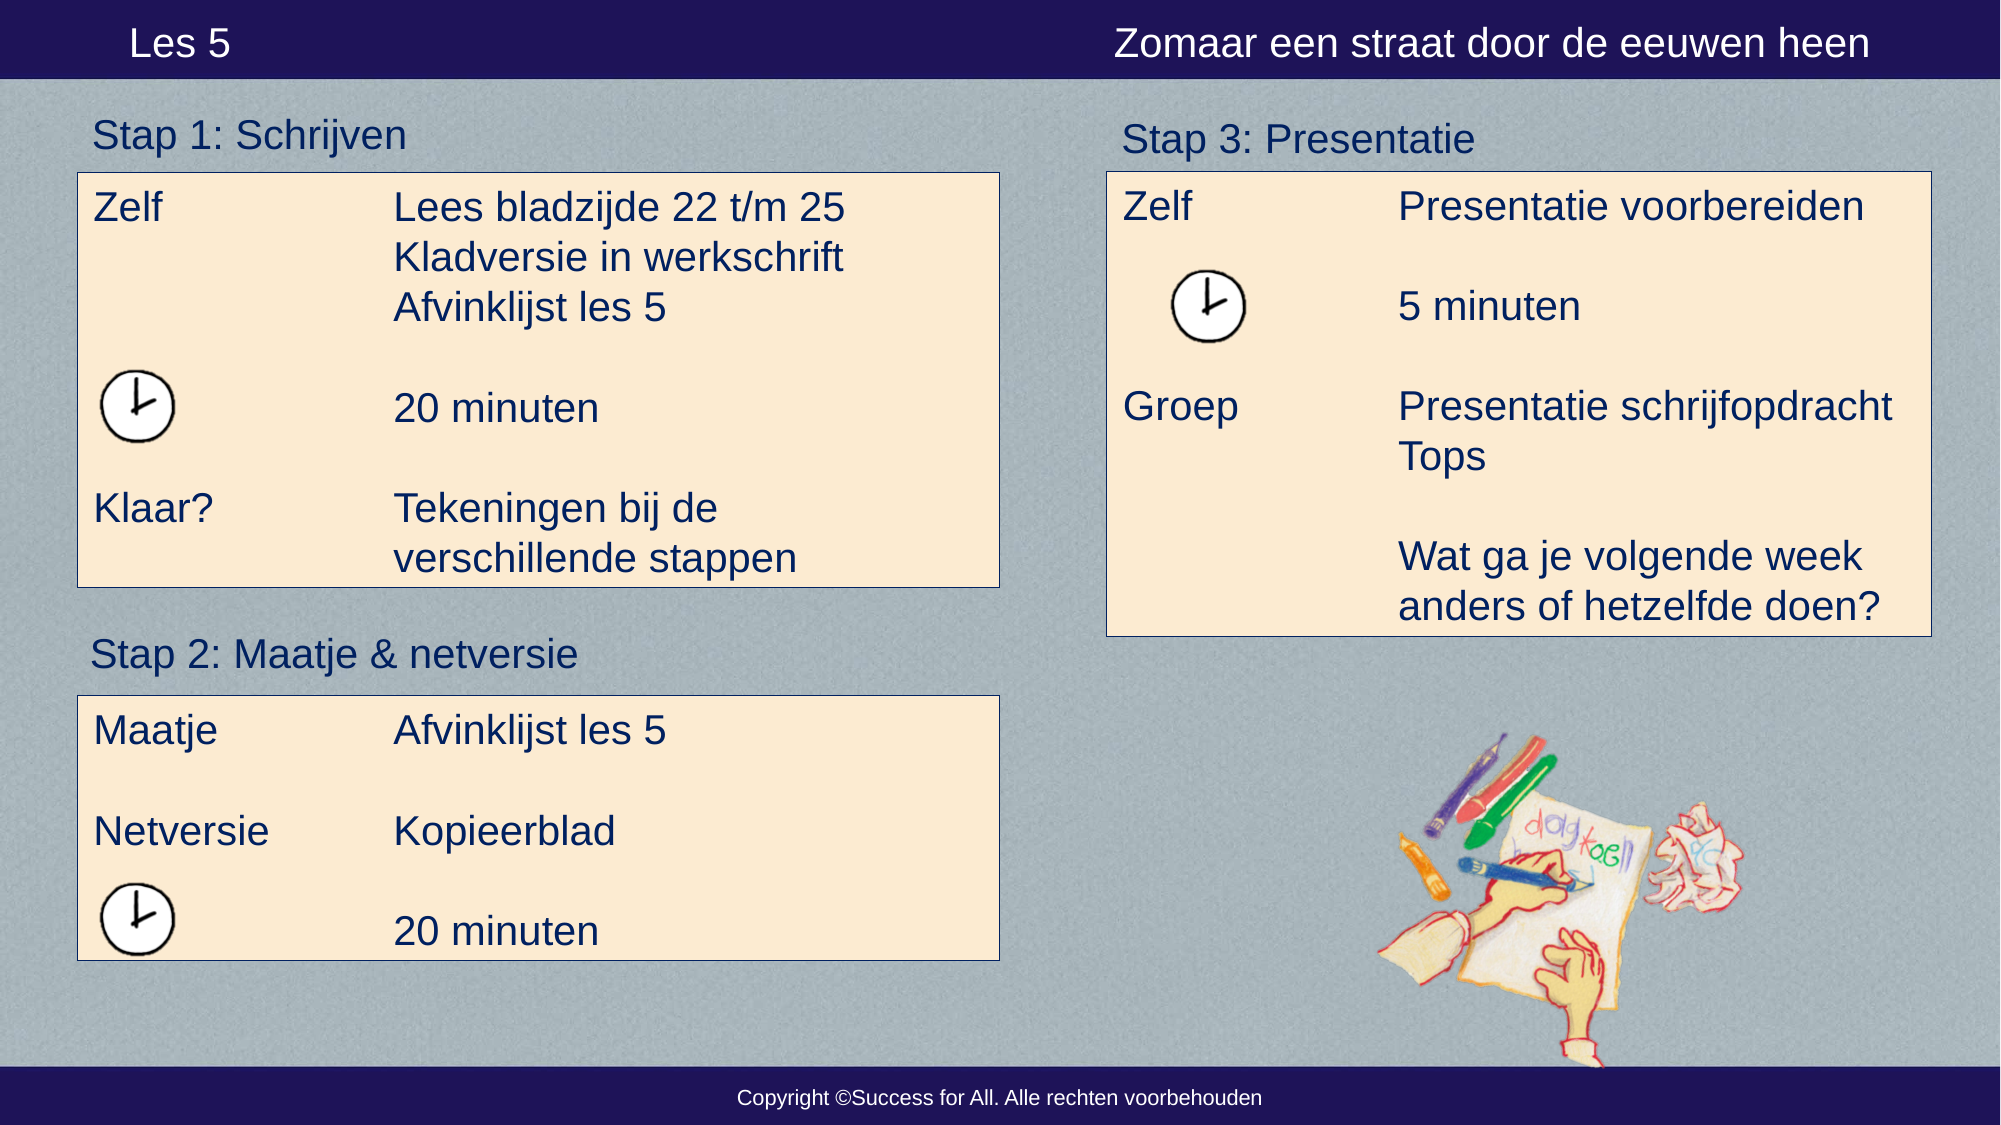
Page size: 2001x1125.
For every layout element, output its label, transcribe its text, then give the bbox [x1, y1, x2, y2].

text_box Stap 1: Schrijven [77, 100, 544, 165]
text_box Maatje Afvinklijst les 5 Netversie Kopieerblad 20 minuten [77, 695, 1000, 961]
text_box Copyright ©Success for All. Alle rechten voorbehouden [0, 1076, 2000, 1125]
text_box Stap 2: Maatje & netversie [75, 619, 658, 684]
text_box Les 5 [114, 8, 354, 73]
text_box Stap 3: Presentatie [1106, 104, 1574, 170]
text_box Zelf Presentatie voorbereiden 5 minuten Groep Presentatie schrijfopdracht Tops Wat ga je volgende week anders of hetzelfde doen? [1106, 171, 1932, 637]
picture [0, 0, 2001, 1125]
text_box Zelf Lees bladzijde 22 t/m 25 Kladversie in werkschrift Afvinklijst les 5 20 minuten Klaar? Tekeningen bij de verschillende stappen [77, 172, 1000, 588]
text_box Zomaar een straat door de eeuwen heen [999, 8, 1886, 73]
